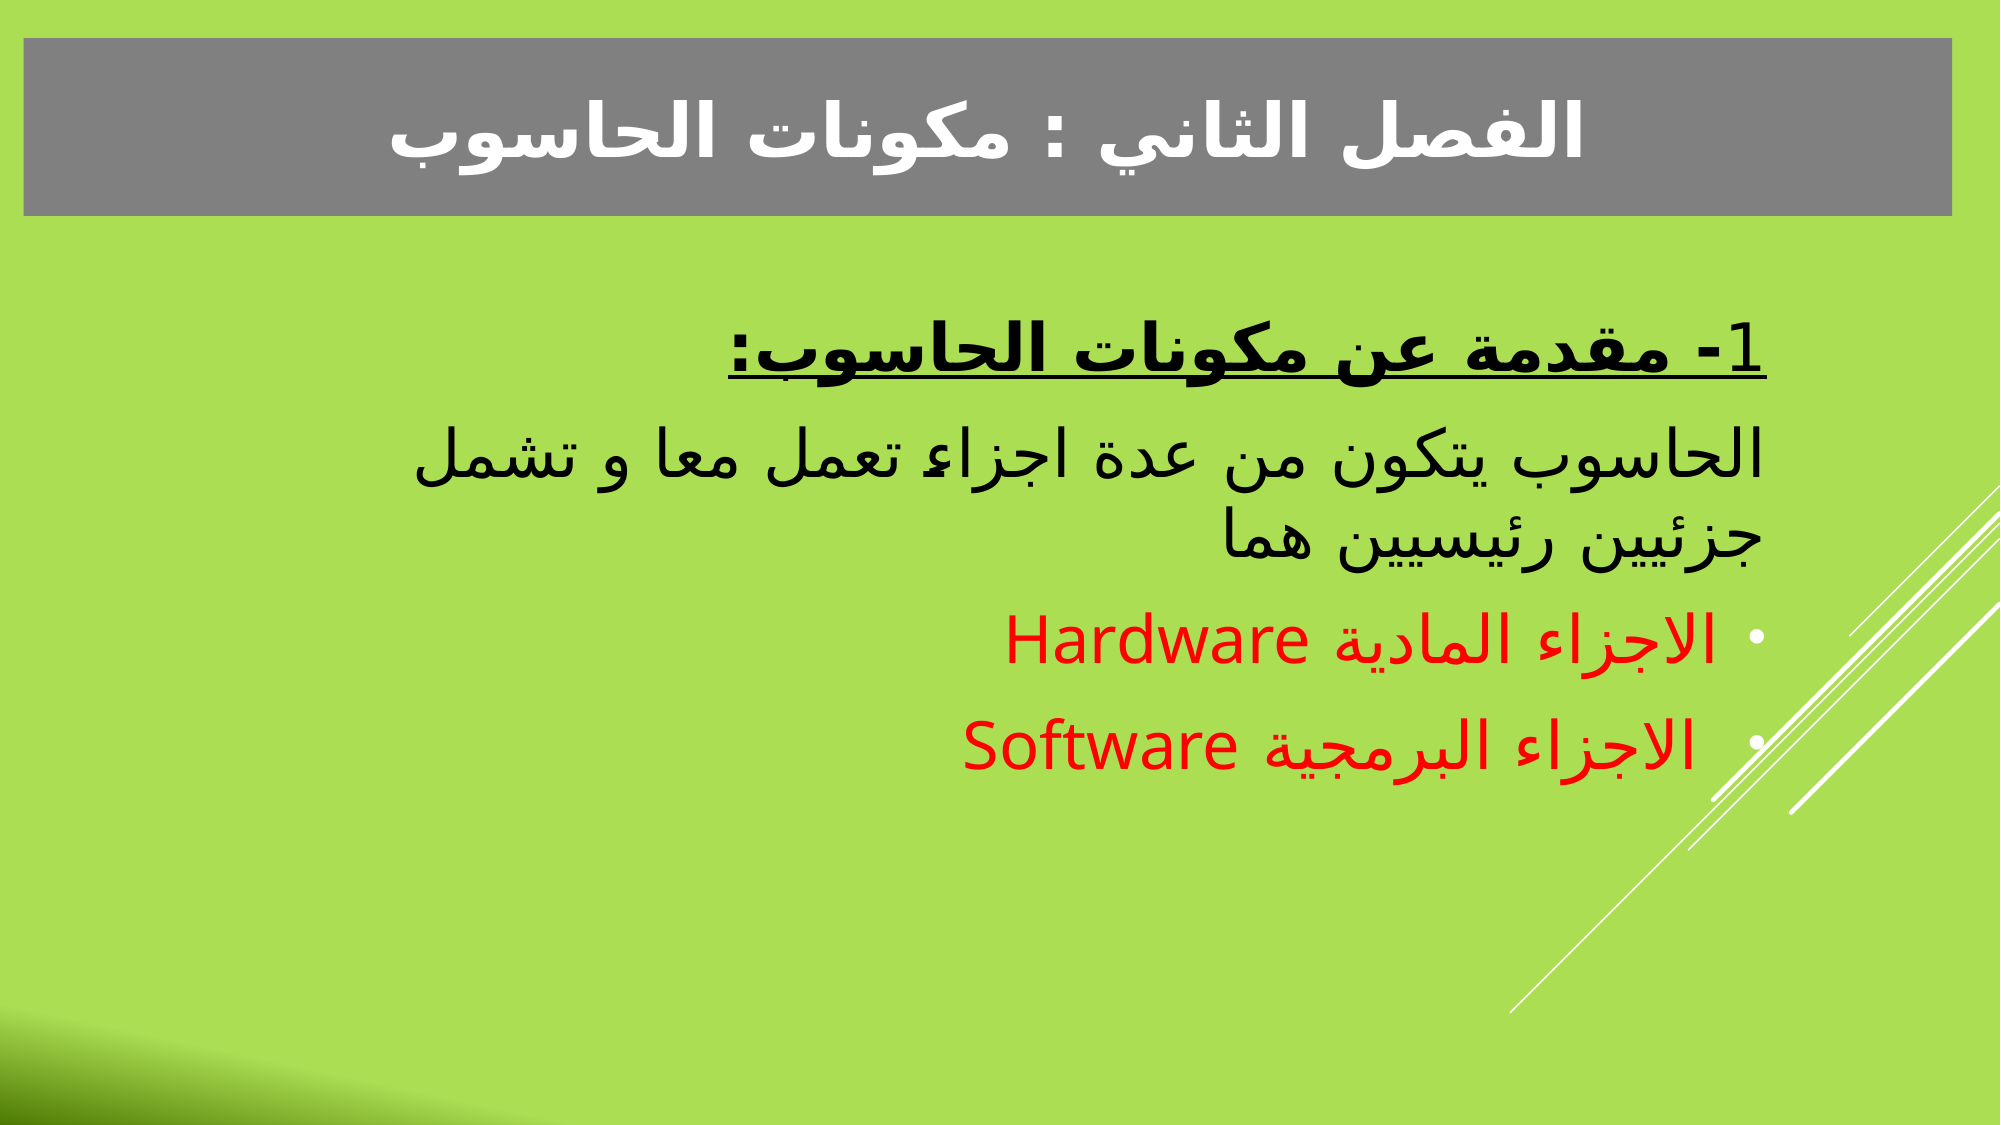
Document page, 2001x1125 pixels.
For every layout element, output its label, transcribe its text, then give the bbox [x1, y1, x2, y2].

text_box الفصل الثاني : مكونات الحاسوب [23, 38, 1953, 216]
list 1- مقدمة عن مكونات الحاسوب: الحاسوب يتكون من عدة اجزاء تعمل معا و تشمل جزئيين رئيسيين هما الاجزاء المادية Hardware الاجزاء البرمجية Software [355, 161, 1782, 926]
